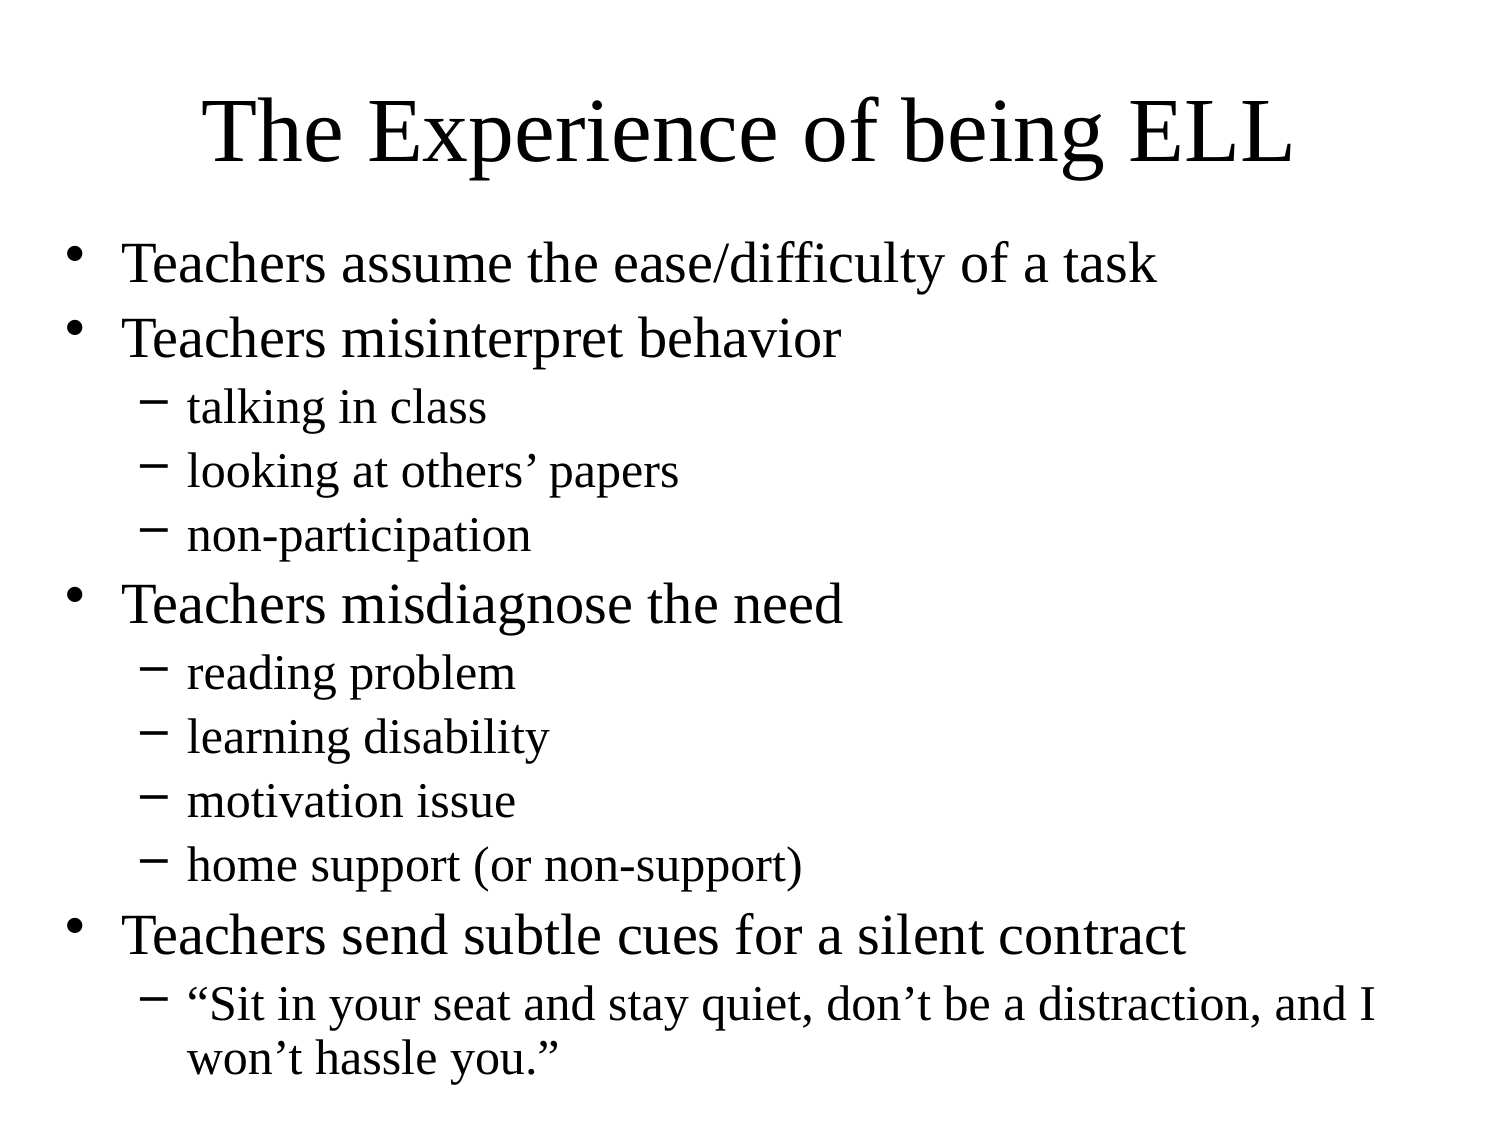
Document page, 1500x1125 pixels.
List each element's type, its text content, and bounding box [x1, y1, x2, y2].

title The Experience of being ELL [112, 24, 1388, 224]
list Teachers assume the ease/difficulty of a task Teachers misinterpret behavior talking in class looking at others’ papers non-participation Teachers misdiagnose the need reading problem learning disability motivation issue home support (or non-support) Teachers send subtle cues for a silent contract “Sit in your seat and stay quiet, don’t be a distraction, and I won’t hassle you.” [49, 224, 1401, 1125]
